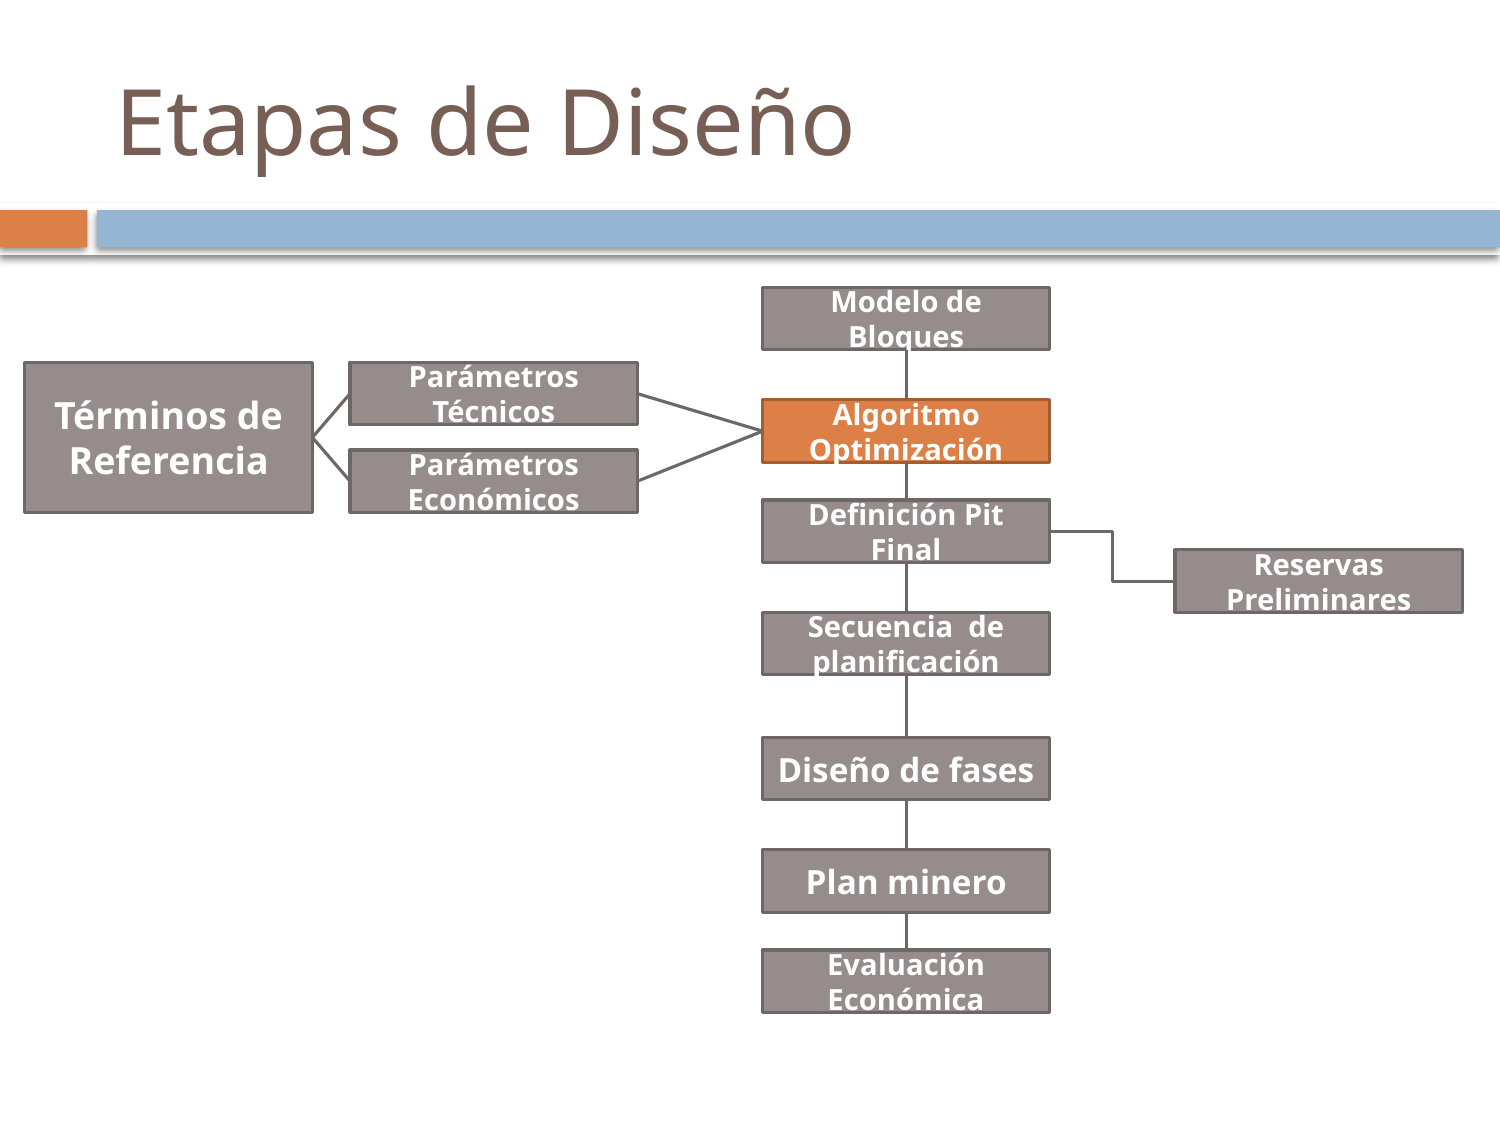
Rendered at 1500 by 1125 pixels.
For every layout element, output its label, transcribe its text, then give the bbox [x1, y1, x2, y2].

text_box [1049, 530, 1176, 582]
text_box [312, 393, 351, 437]
text_box Definición Pit Final [761, 498, 1051, 564]
text_box Plan minero [761, 848, 1051, 914]
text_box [637, 393, 763, 430]
text_box Términos de Referencia [23, 361, 314, 514]
text_box Secuencia de planificación [761, 611, 1051, 676]
text_box Parámetros Técnicos [348, 361, 639, 426]
text_box Evaluación Económica [761, 948, 1051, 1014]
text_box Modelo de Bloques [761, 286, 1051, 351]
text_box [637, 430, 763, 482]
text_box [312, 437, 351, 482]
text_box Parámetros Económicos [348, 448, 639, 514]
text_box Algoritmo Optimización [765, 398, 1051, 464]
text_box Diseño de fases [761, 736, 1051, 801]
title Etapas de Diseño [100, 37, 1438, 200]
text_box Reservas Preliminares [1173, 548, 1464, 614]
